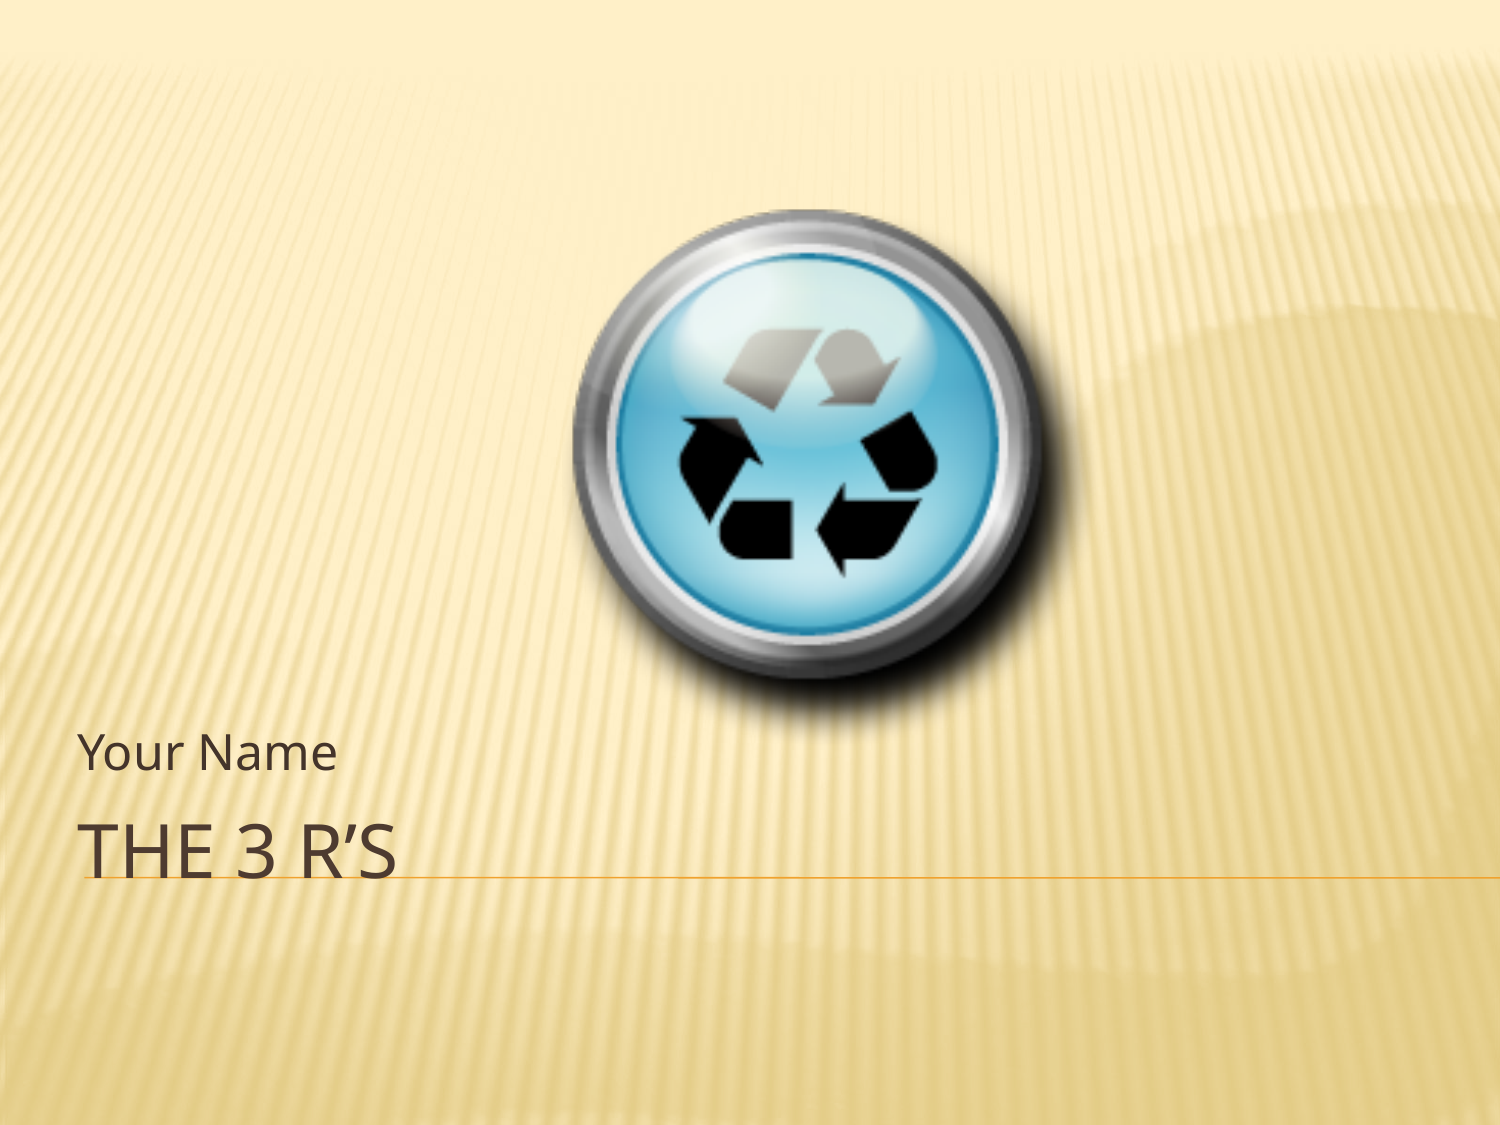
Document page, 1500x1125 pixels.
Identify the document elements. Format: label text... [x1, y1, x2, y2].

title The 3 R’s [62, 796, 1450, 997]
subtitle Your Name [62, 637, 1450, 788]
picture [562, 199, 1113, 751]
